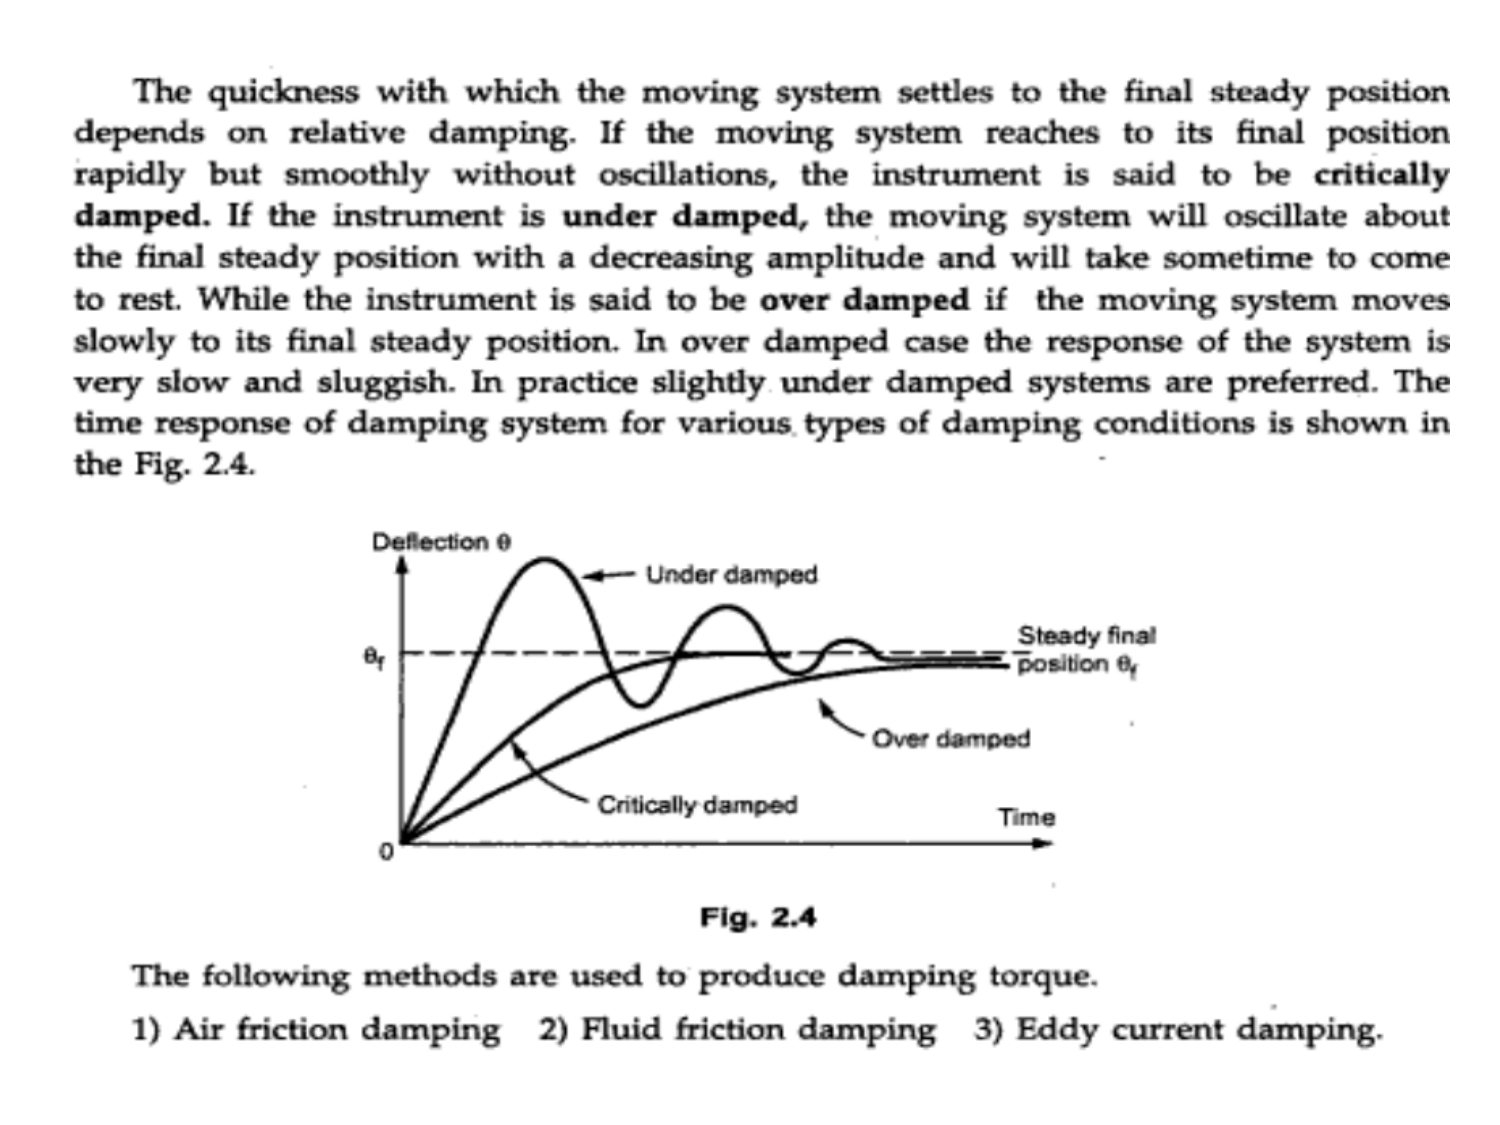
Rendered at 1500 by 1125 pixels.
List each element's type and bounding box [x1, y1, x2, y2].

list [62, 62, 1451, 1076]
